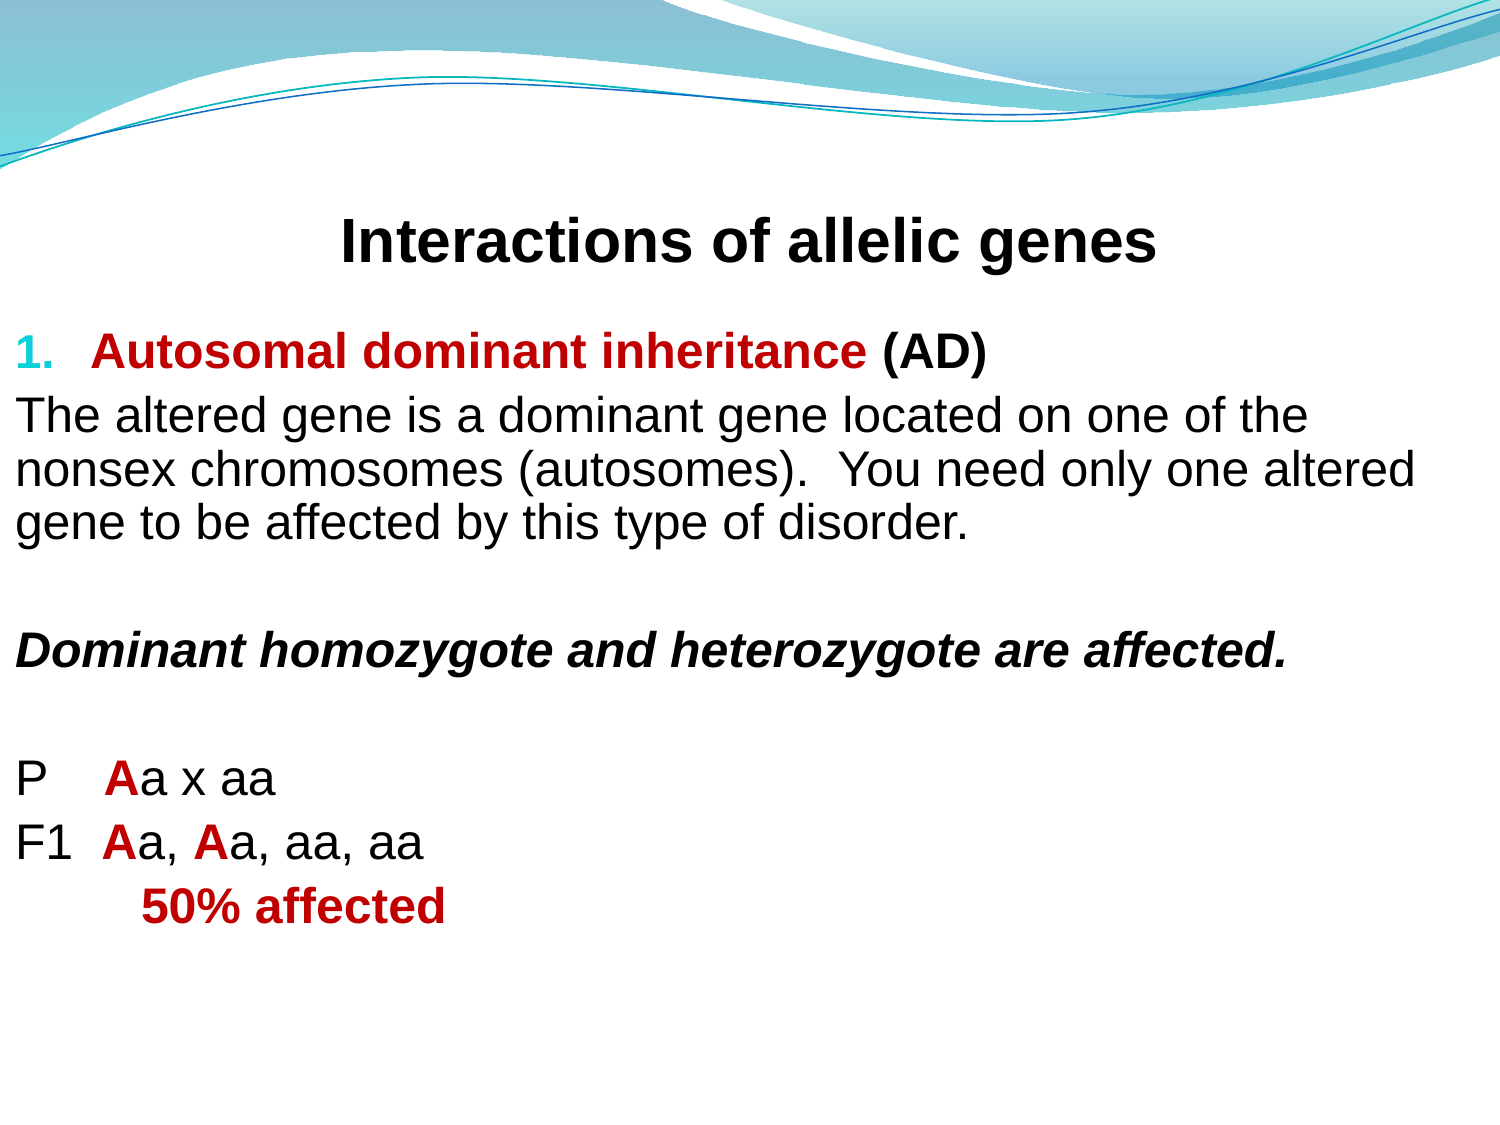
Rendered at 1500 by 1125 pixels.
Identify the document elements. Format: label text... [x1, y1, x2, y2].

list Autosomal dominant inheritance (AD) The altered gene is a dominant gene located on one of the nonsex chromosomes (autosomes). You need only one altered gene to be affected by this type of disorder. Dominant homozygote and heterozygote are affected. P Аа x аа F1 Аа, Аа, аа, аа 50% affected [0, 317, 1500, 1038]
title Interactions of allelic genes [0, 87, 1500, 275]
